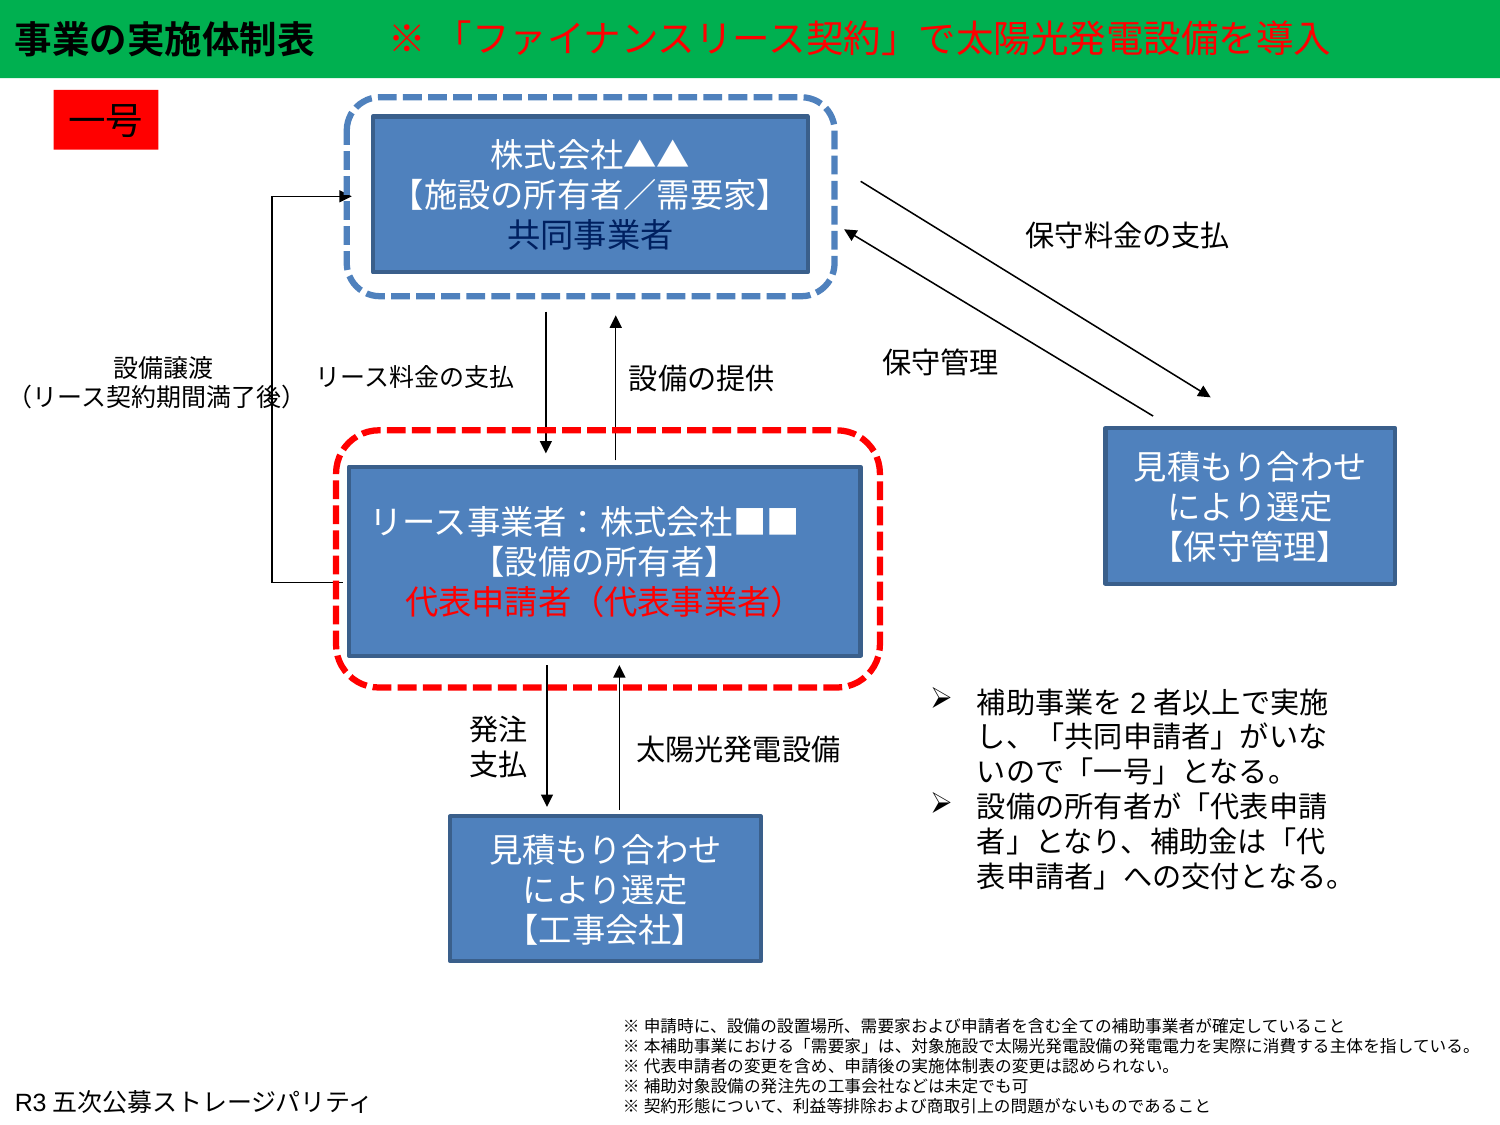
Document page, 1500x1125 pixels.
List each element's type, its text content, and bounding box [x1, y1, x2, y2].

text_box リース料金の支払 [551, 354, 555, 400]
text_box 発注 支払 [454, 704, 542, 789]
text_box 保守料金の支払 [1216, 210, 1333, 261]
text_box 設備の提供 [620, 353, 799, 404]
text_box リース料金の支払 [356, 354, 541, 400]
text_box 見積もり合わせ により選定 【保守管理】 [1103, 426, 1397, 586]
text_box [344, 95, 837, 299]
text_box [333, 428, 883, 690]
text_box 設備譲渡 （リース契約期間満了後） [0, 344, 266, 420]
text_box ※「ファイナンスリース契約」で太陽光発電設備を導入 [373, 8, 1388, 68]
text_box 補助事業を2者以上で実施し、「共同申請者」がいないので「一号」となる。 設備の所有者が「代表申請者」となり、補助金は「代表申請者」への交付となる。 [915, 676, 1362, 901]
text_box 一号 [53, 89, 159, 150]
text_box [843, 229, 1154, 417]
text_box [860, 181, 1211, 398]
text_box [271, 195, 352, 583]
text_box 太陽光発電設備 [624, 724, 901, 774]
text_box 発注 支払 [551, 704, 555, 789]
text_box 見積もり合わせ により選定 【工事会社】 [448, 814, 763, 963]
